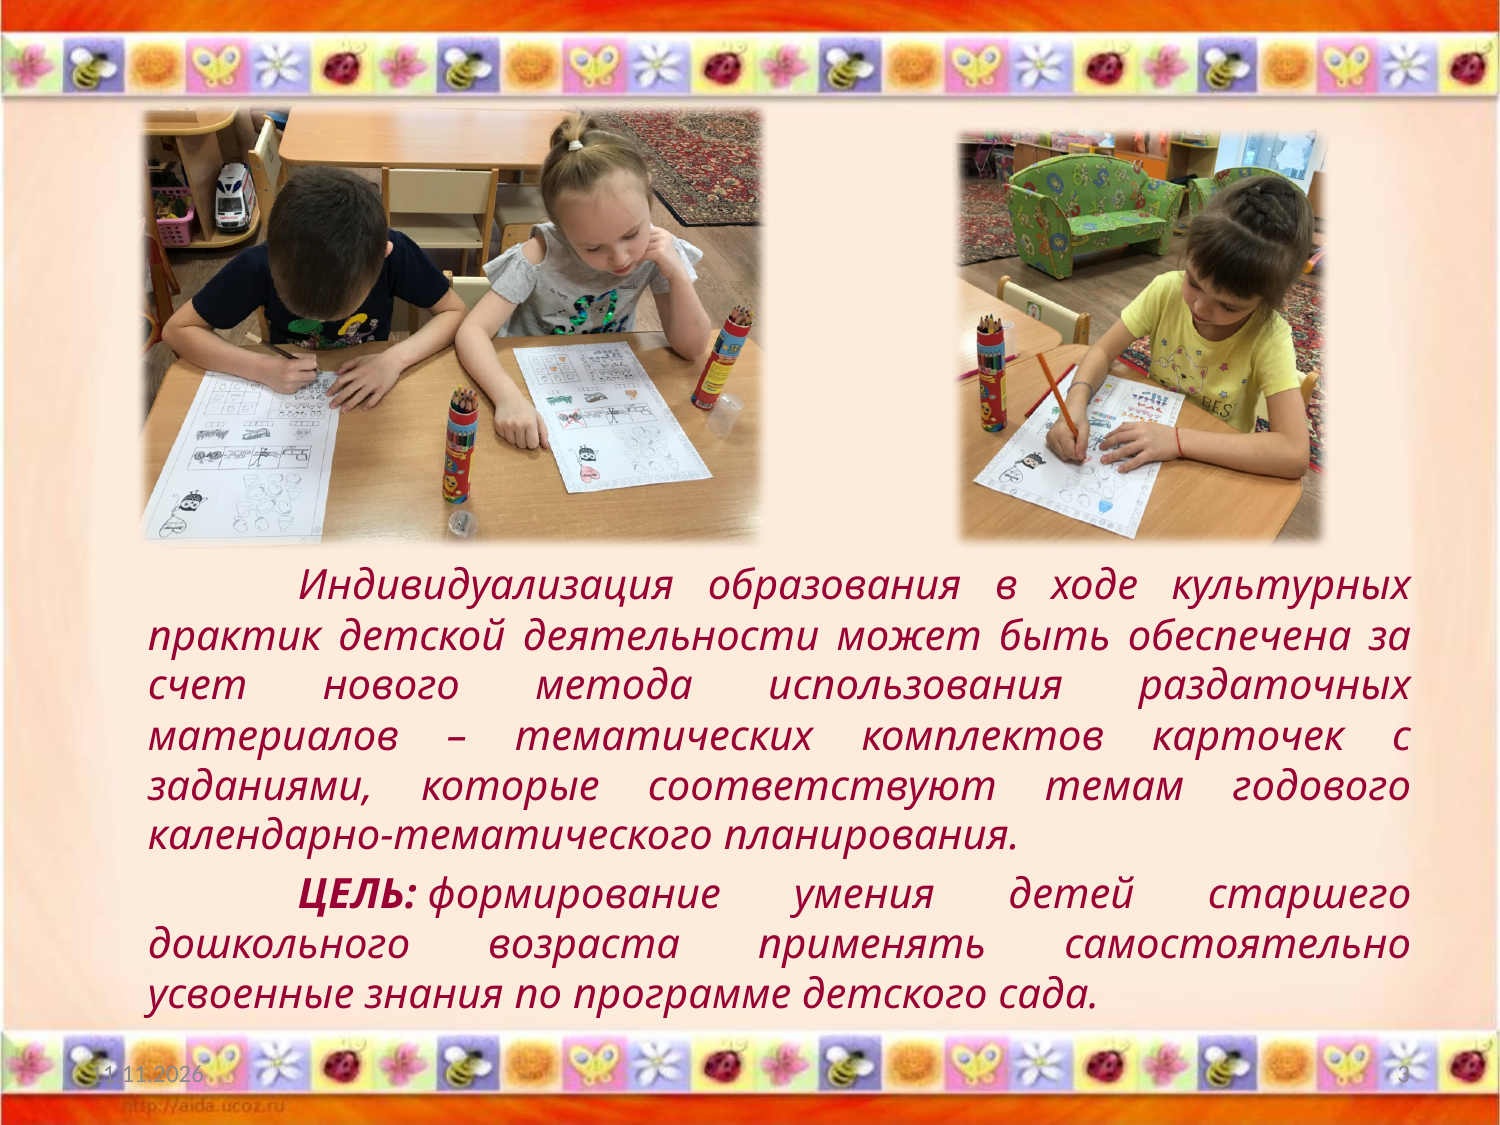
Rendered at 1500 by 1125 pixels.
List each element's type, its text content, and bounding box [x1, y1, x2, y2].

slide_number 3 [1074, 1042, 1425, 1103]
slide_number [75, 1042, 425, 1103]
list Индивидуализация образования в ходе культурных практик детской деятельности может быть обеспечена за счет нового метода использования раздаточных материалов – тематических комплектов карточек с заданиями, которые соответствуют темам годового календарно-тематического планирования. ЦЕЛЬ: формирование умения детей старшего дошкольного возраста применять самостоятельно усвоенные знания по программе детского сада. [76, 550, 1427, 1125]
picture [0, 0, 1500, 1125]
